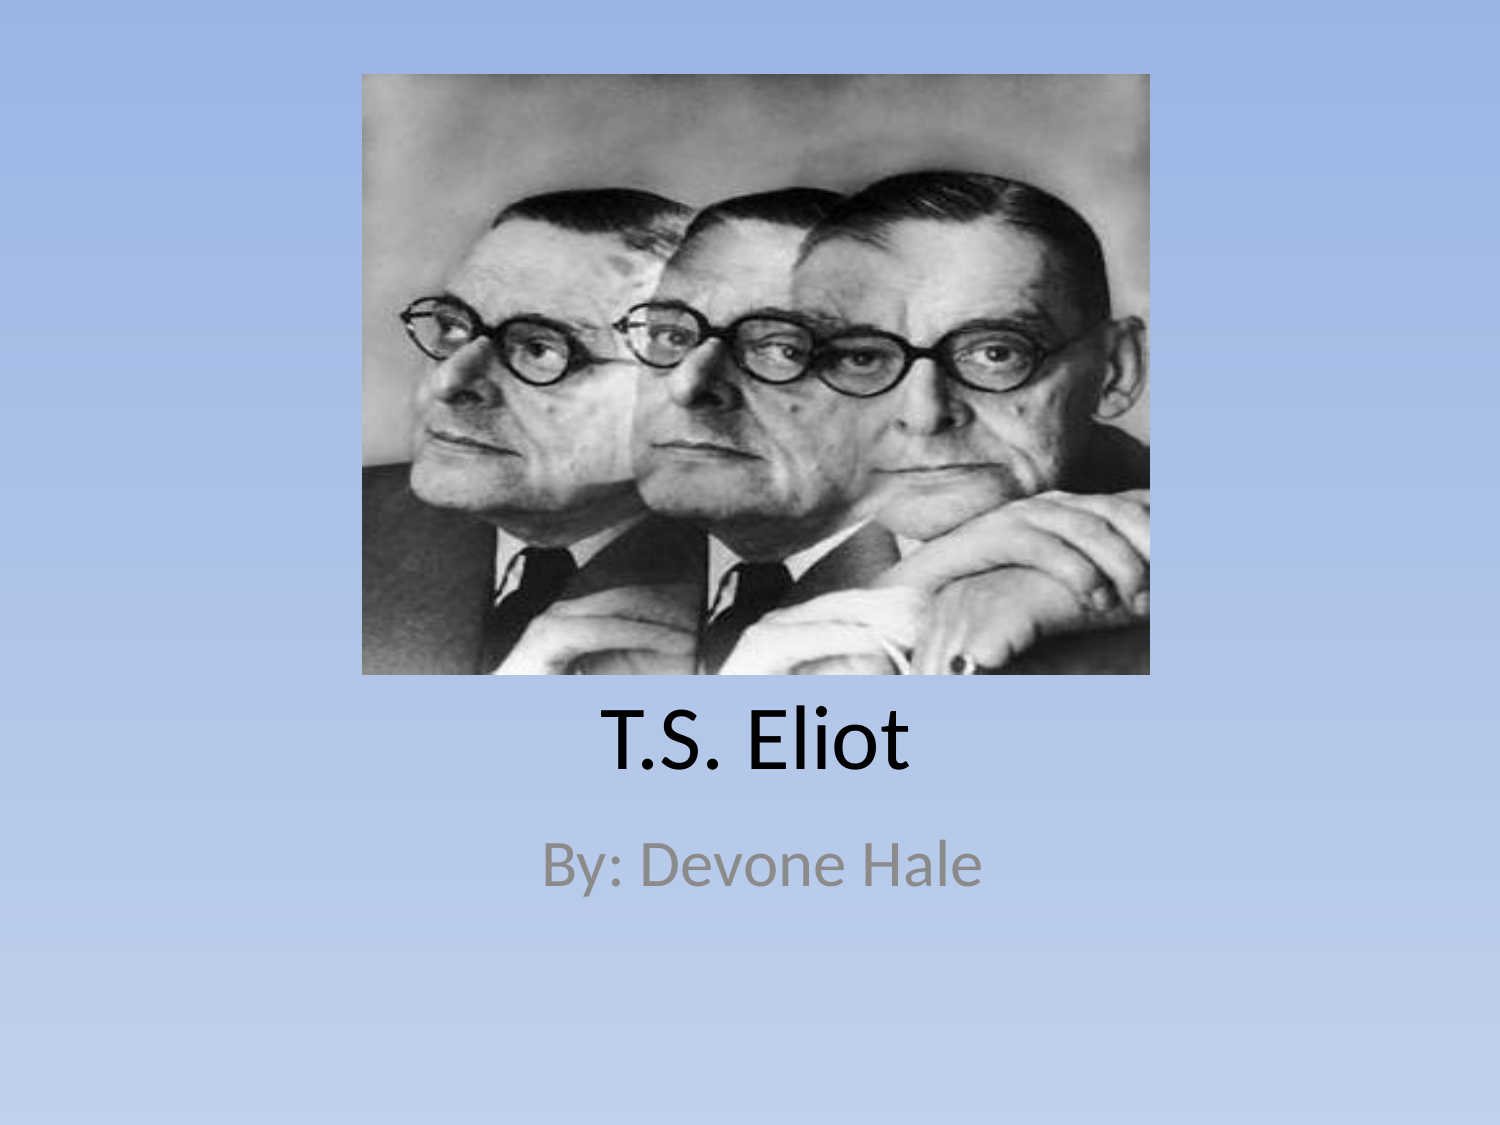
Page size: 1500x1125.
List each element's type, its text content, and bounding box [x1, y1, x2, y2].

title T.S. Eliot [118, 612, 1394, 854]
picture [362, 74, 1151, 676]
subtitle By: Devone Hale [237, 812, 1288, 1100]
